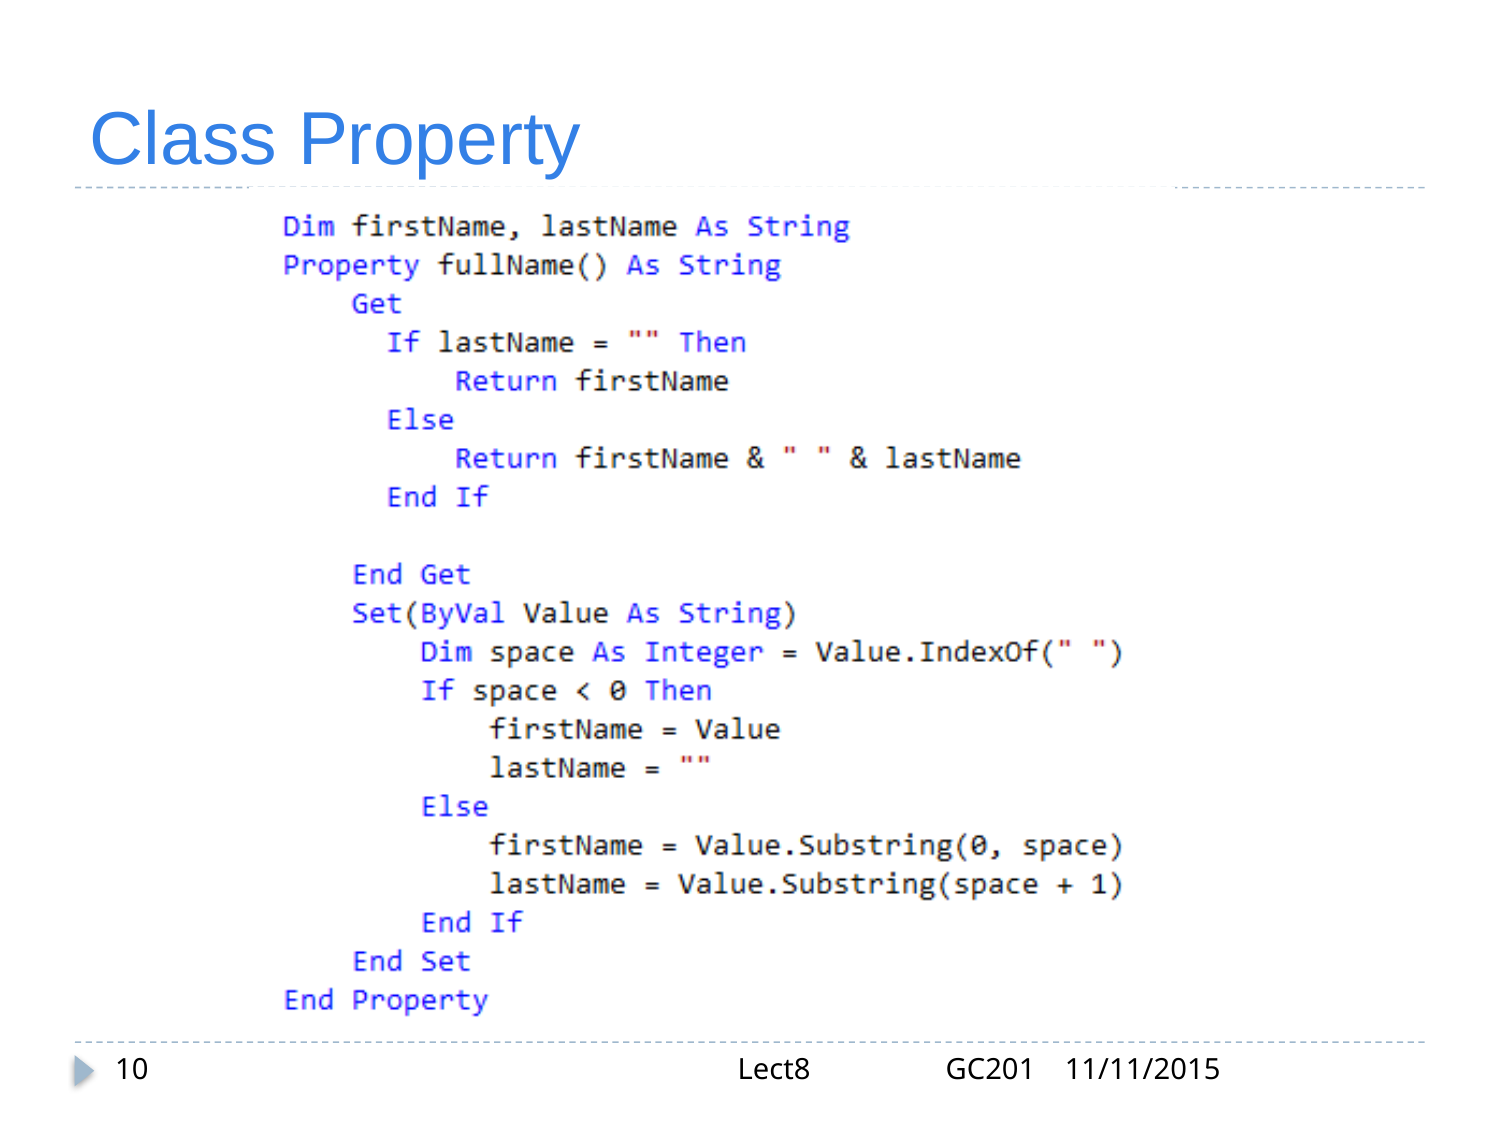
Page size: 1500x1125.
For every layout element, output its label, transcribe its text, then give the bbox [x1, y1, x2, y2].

slide_number 10 [100, 1042, 426, 1103]
picture [249, 187, 1176, 1038]
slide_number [1051, 1042, 1426, 1103]
footer Lect8 GC201 [475, 1051, 1051, 1103]
title Class Property [75, 24, 1425, 188]
